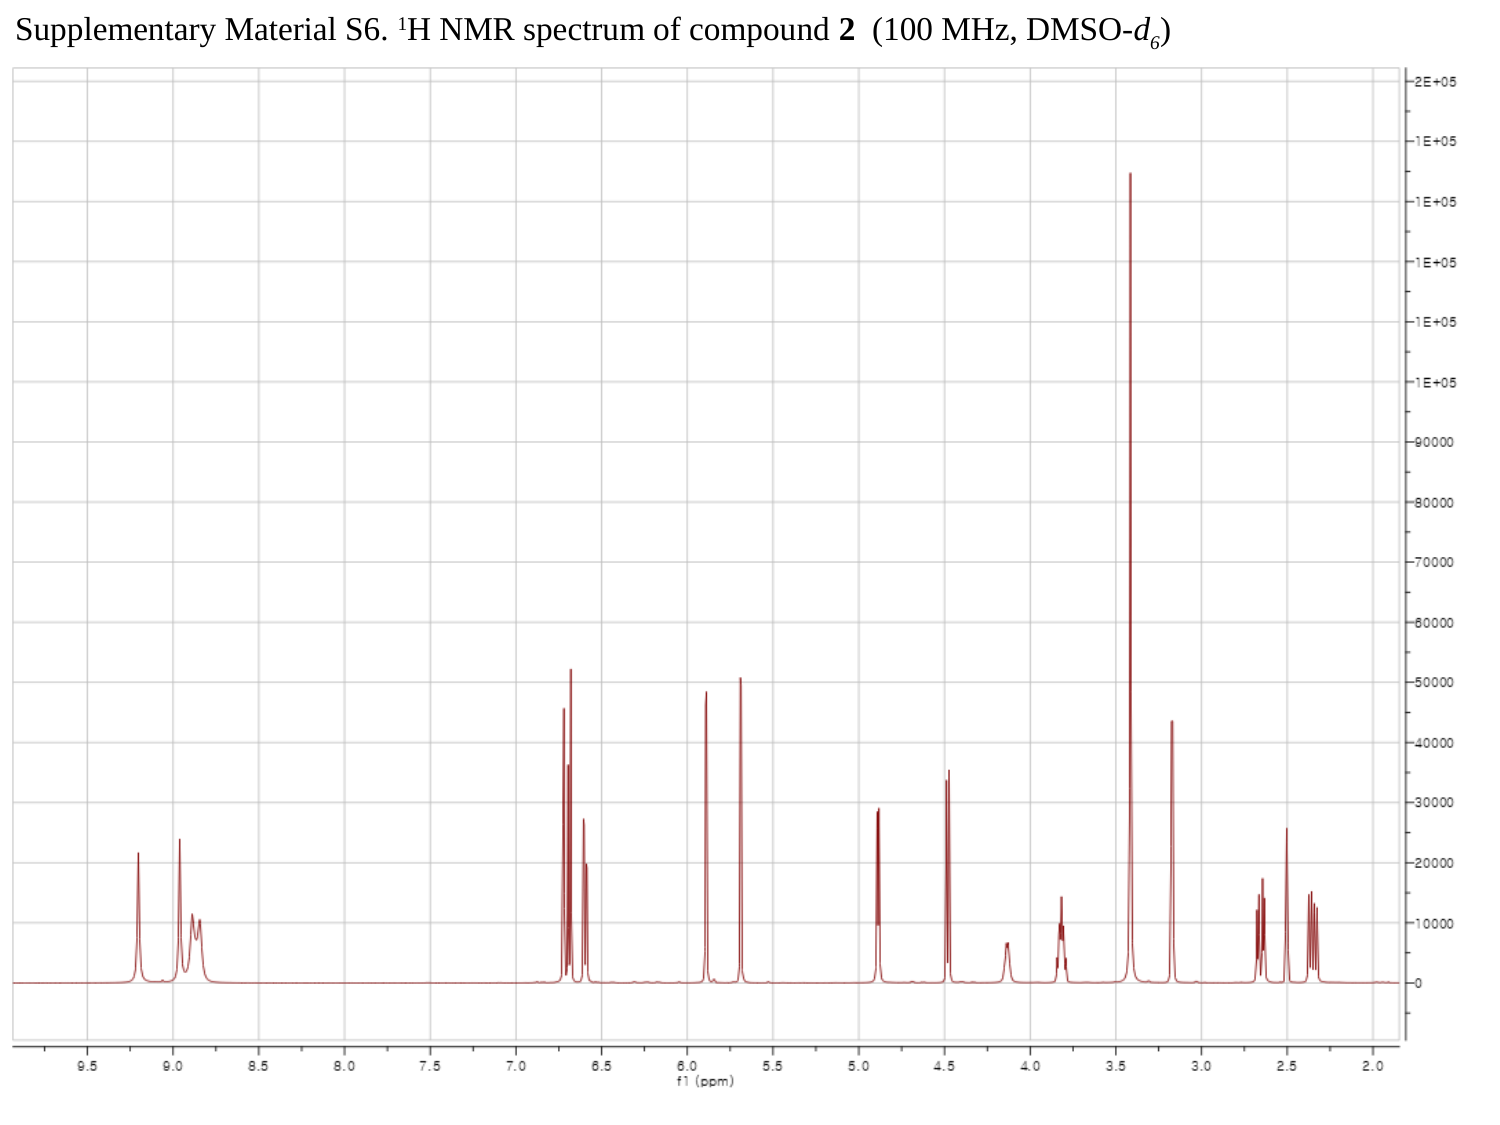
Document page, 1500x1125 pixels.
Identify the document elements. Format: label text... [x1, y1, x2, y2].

text_box Supplementary Material S6. 1H NMR spectrum of compound 2 (100 MHz, DMSO-d6) [0, 0, 1500, 54]
picture [0, 55, 1500, 1104]
